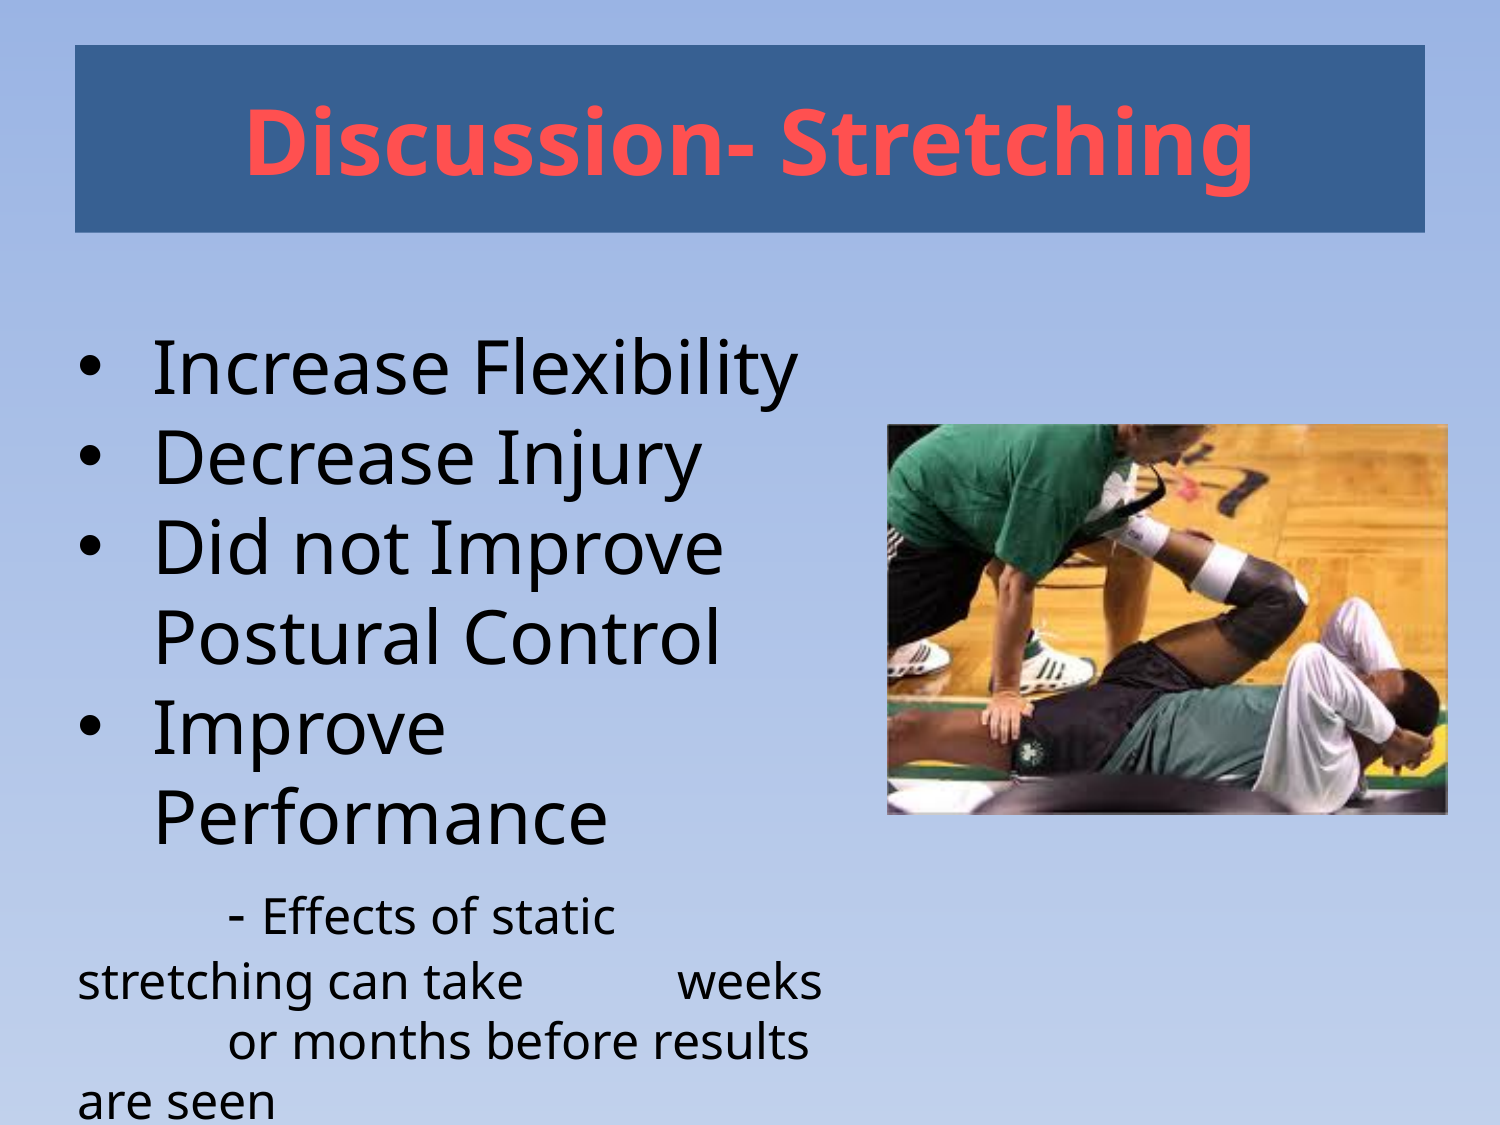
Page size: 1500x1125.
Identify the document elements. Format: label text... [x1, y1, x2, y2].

picture [887, 424, 1449, 815]
title Discussion- Stretching [75, 45, 1425, 233]
text_box Increase Flexibility Decrease Injury Did not Improve Postural Control Improve Performance - Effects of static stretching can take weeks or months before results are seen [62, 312, 863, 1125]
